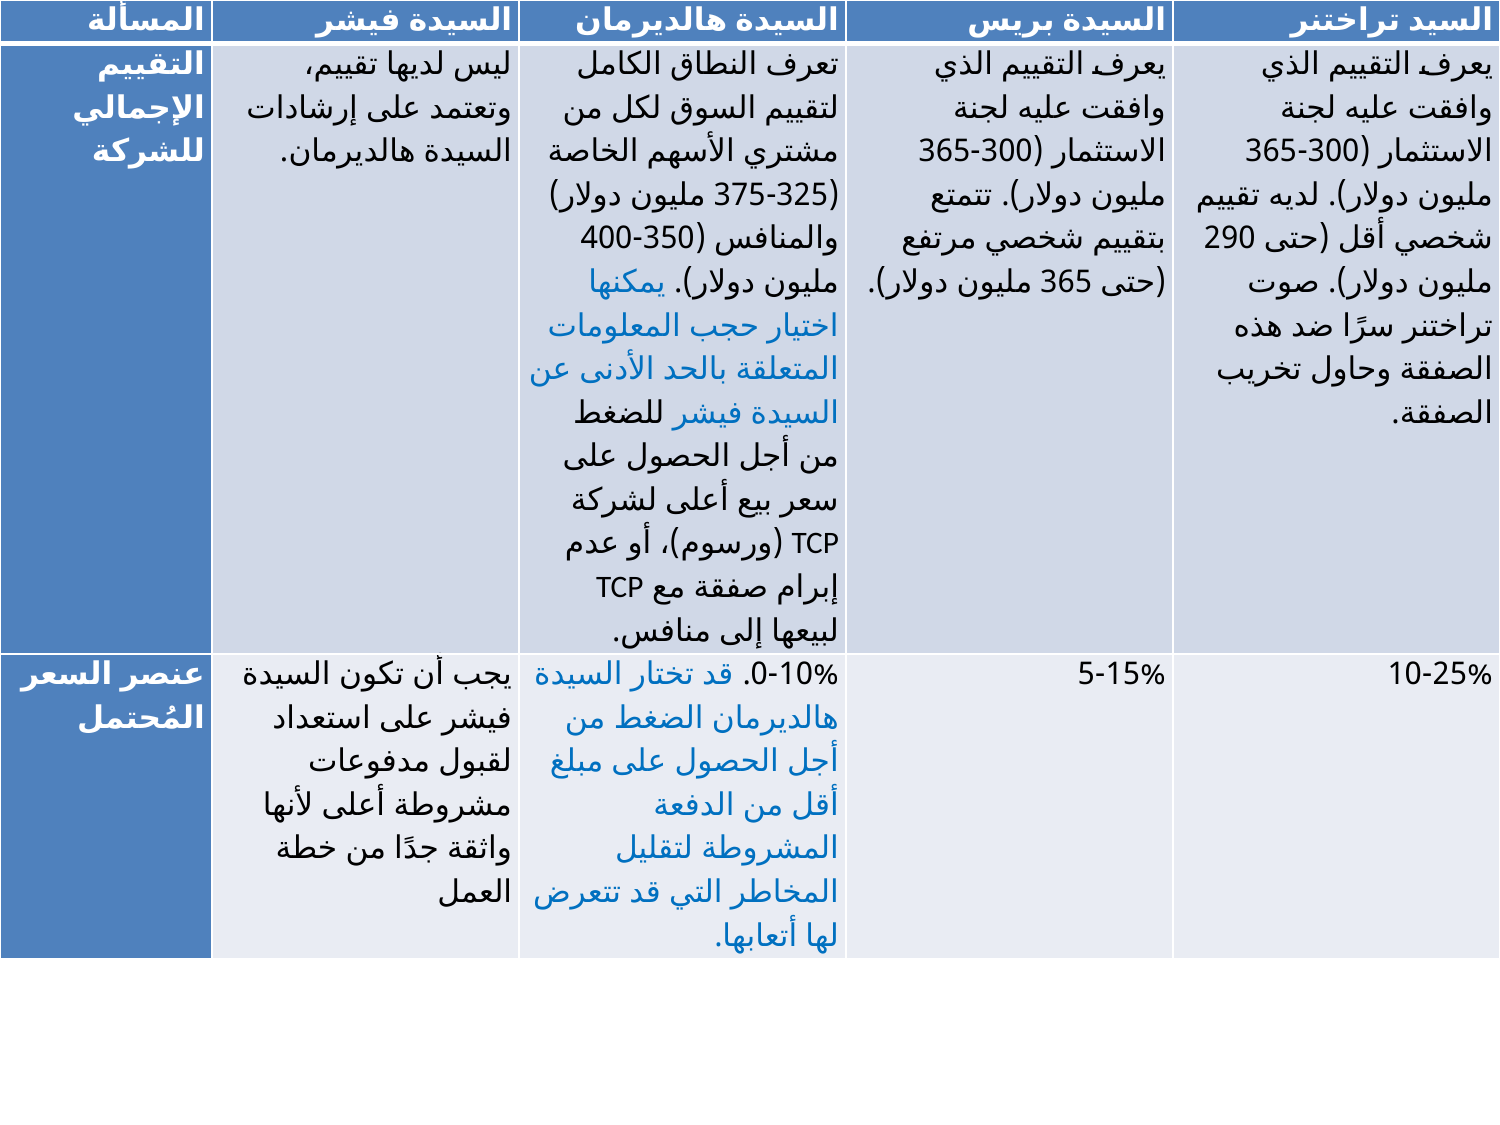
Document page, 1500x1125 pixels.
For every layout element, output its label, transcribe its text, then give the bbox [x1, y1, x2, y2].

table_cell ليس لديها تقييم، وتعتمد على إرشادات السيدة هالديرمان. [213, 46, 518, 653]
table_cell يجب أن تكون السيدة فيشر على استعداد لقبول مدفوعات مشروطة أعلى لأنها واثقة جدًا من خطة العمل [213, 655, 518, 958]
table_header المسألة [1, 1, 211, 41]
table_cell يعرف التقييم الذي وافقت عليه لجنة الاستثمار (300-365 مليون دولار). تتمتع بتقييم شخصي مرتفع (حتى 365 مليون دولار). [847, 46, 1172, 653]
table_header السيدة هالديرمان [520, 1, 845, 41]
table_cell تعرف النطاق الكامل لتقييم السوق لكل من مشتري الأسهم الخاصة (325-375 مليون دولار) والمنافس (350-400 مليون دولار). يمكنها اختيار حجب المعلومات المتعلقة بالحد الأدنى عن السيدة فيشر للضغط من أجل الحصول على سعر بيع أعلى لشركة TCP (ورسوم)، أو عدم إبرام صفقة مع TCP لبيعها إلى منافس. [520, 46, 845, 653]
table_cell يعرف التقييم الذي وافقت عليه لجنة الاستثمار (300-365 مليون دولار). لديه تقييم شخصي أقل (حتى 290 مليون دولار). صوت تراختنر سرًا ضد هذه الصفقة وحاول تخريب الصفقة. [1174, 46, 1499, 653]
table_cell التقييم الإجمالي للشركة [1, 46, 211, 653]
table_cell عنصر السعر المُحتمل [1, 655, 211, 958]
table_cell 10-25% [1174, 655, 1499, 958]
table_header السيد تراختنر [1174, 1, 1499, 41]
table_cell 0-10%. قد تختار السيدة هالديرمان الضغط من أجل الحصول على مبلغ أقل من الدفعة المشروطة لتقليل المخاطر التي قد تتعرض لها أتعابها. [520, 655, 845, 958]
table_header السيدة بريس [847, 1, 1172, 41]
table_header السيدة فيشر [213, 1, 518, 41]
table_cell 5-15% [847, 655, 1172, 958]
